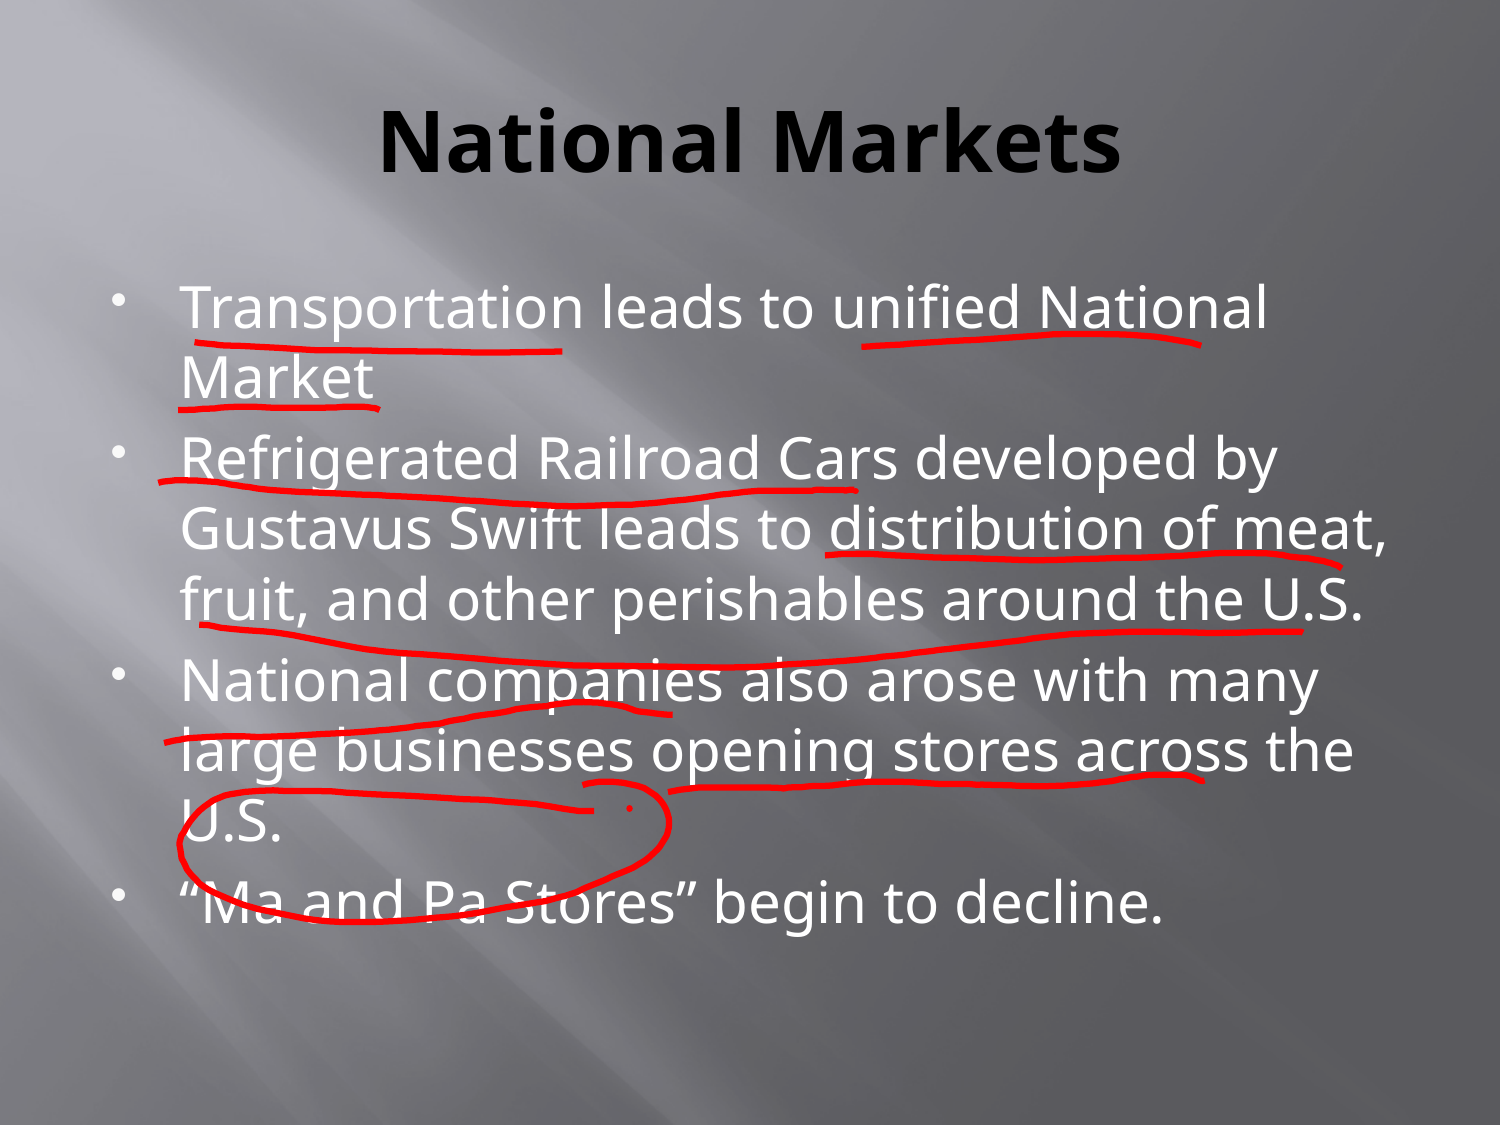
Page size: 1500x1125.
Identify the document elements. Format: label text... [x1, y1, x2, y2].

text_box [667, 774, 1205, 793]
title National Markets [75, 45, 1425, 233]
text_box [194, 342, 563, 353]
text_box [199, 624, 1304, 668]
text_box [861, 334, 1202, 347]
text_box [179, 781, 669, 923]
text_box [178, 406, 380, 411]
list Transportation leads to unified National Market Refrigerated Railroad Cars developed by Gustavus Swift leads to distribution of meat, fruit, and other perishables around the U.S. National companies also arose with many large businesses opening stores across the U.S. “Ma and Pa Stores” begin to decline. [74, 262, 1426, 1036]
text_box [158, 480, 855, 507]
text_box [824, 553, 1342, 569]
text_box [164, 702, 673, 743]
